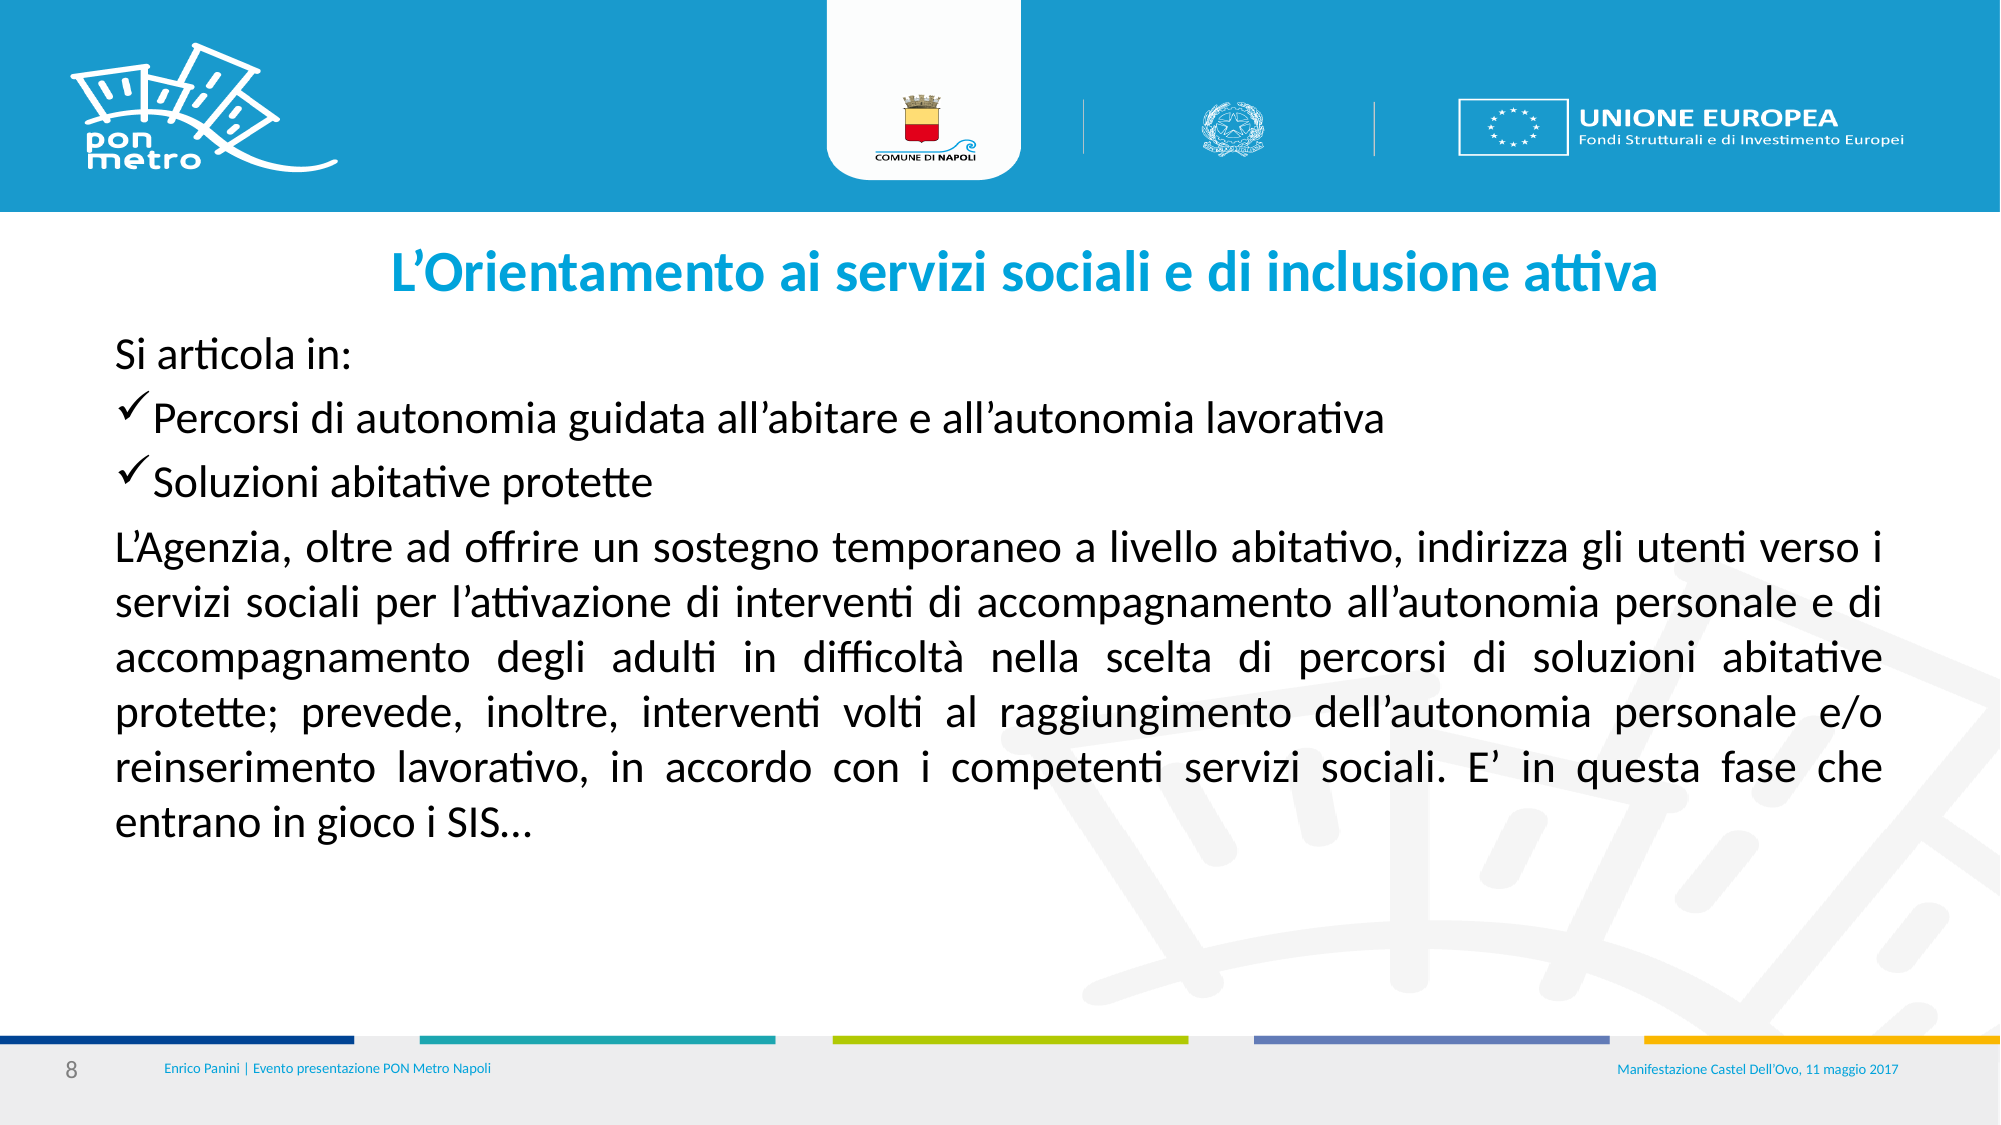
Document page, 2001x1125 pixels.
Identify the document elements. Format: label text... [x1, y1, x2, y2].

picture [0, 535, 2000, 1125]
title L’Orientamento ai servizi sociali e di inclusione attiva [324, 231, 1727, 305]
list Si articola in: Percorsi di autonomia guidata all’abitare e all’autonomia lavorativa Soluzioni abitative protette L’Agenzia, oltre ad offrire un sostegno temporaneo a livello abitativo, indirizza gli utenti verso i servizi sociali per l’attivazione di interventi di accompagnamento all’autonomia personale e di accompagnamento degli adulti in difficoltà nella scelta di percorsi di soluzioni abitative protette; prevede, inoltre, interventi volti al raggiungimento dell’autonomia personale e/o reinserimento lavorativo, in accordo con i competenti servizi sociali. E’ in questa fase che entrano in gioco i SIS… [99, 316, 1901, 950]
picture [0, 0, 2000, 212]
